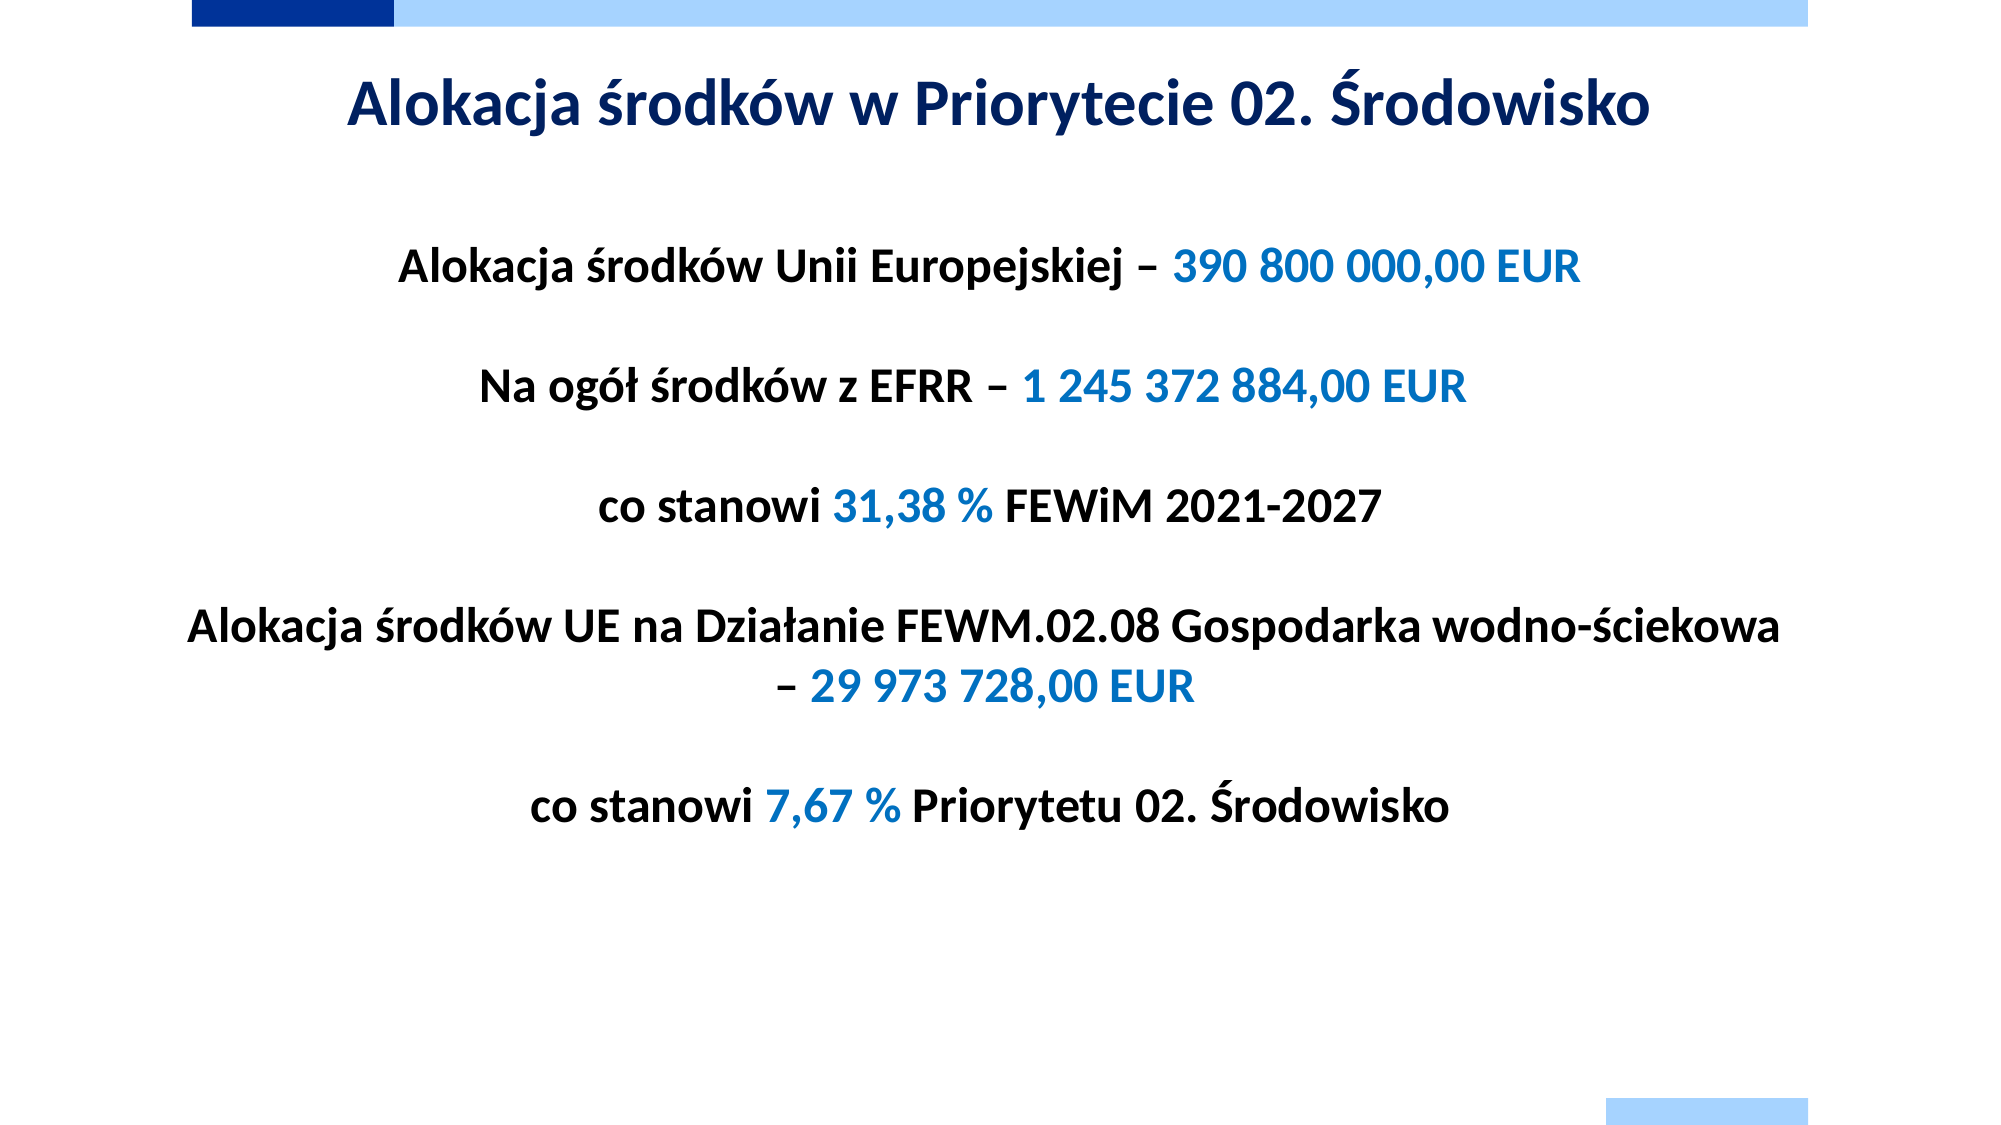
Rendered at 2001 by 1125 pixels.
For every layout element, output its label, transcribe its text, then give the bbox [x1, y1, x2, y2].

text_box Alokacja środków Unii Europejskiej – 390 800 000,00 EUR Na ogół środków z EFRR – 1 245 372 884,00 EUR co stanowi 31,38 % FEWiM 2021-2027 Alokacja środków UE na Działanie FEWM.02.08 Gospodarka wodno-ściekowa – 29 973 728,00 EUR co stanowi 7,67 % Priorytetu 02. Środowisko [76, 225, 1906, 961]
text_box Alokacja środków w Priorytecie 02. Środowisko [220, 51, 1780, 146]
